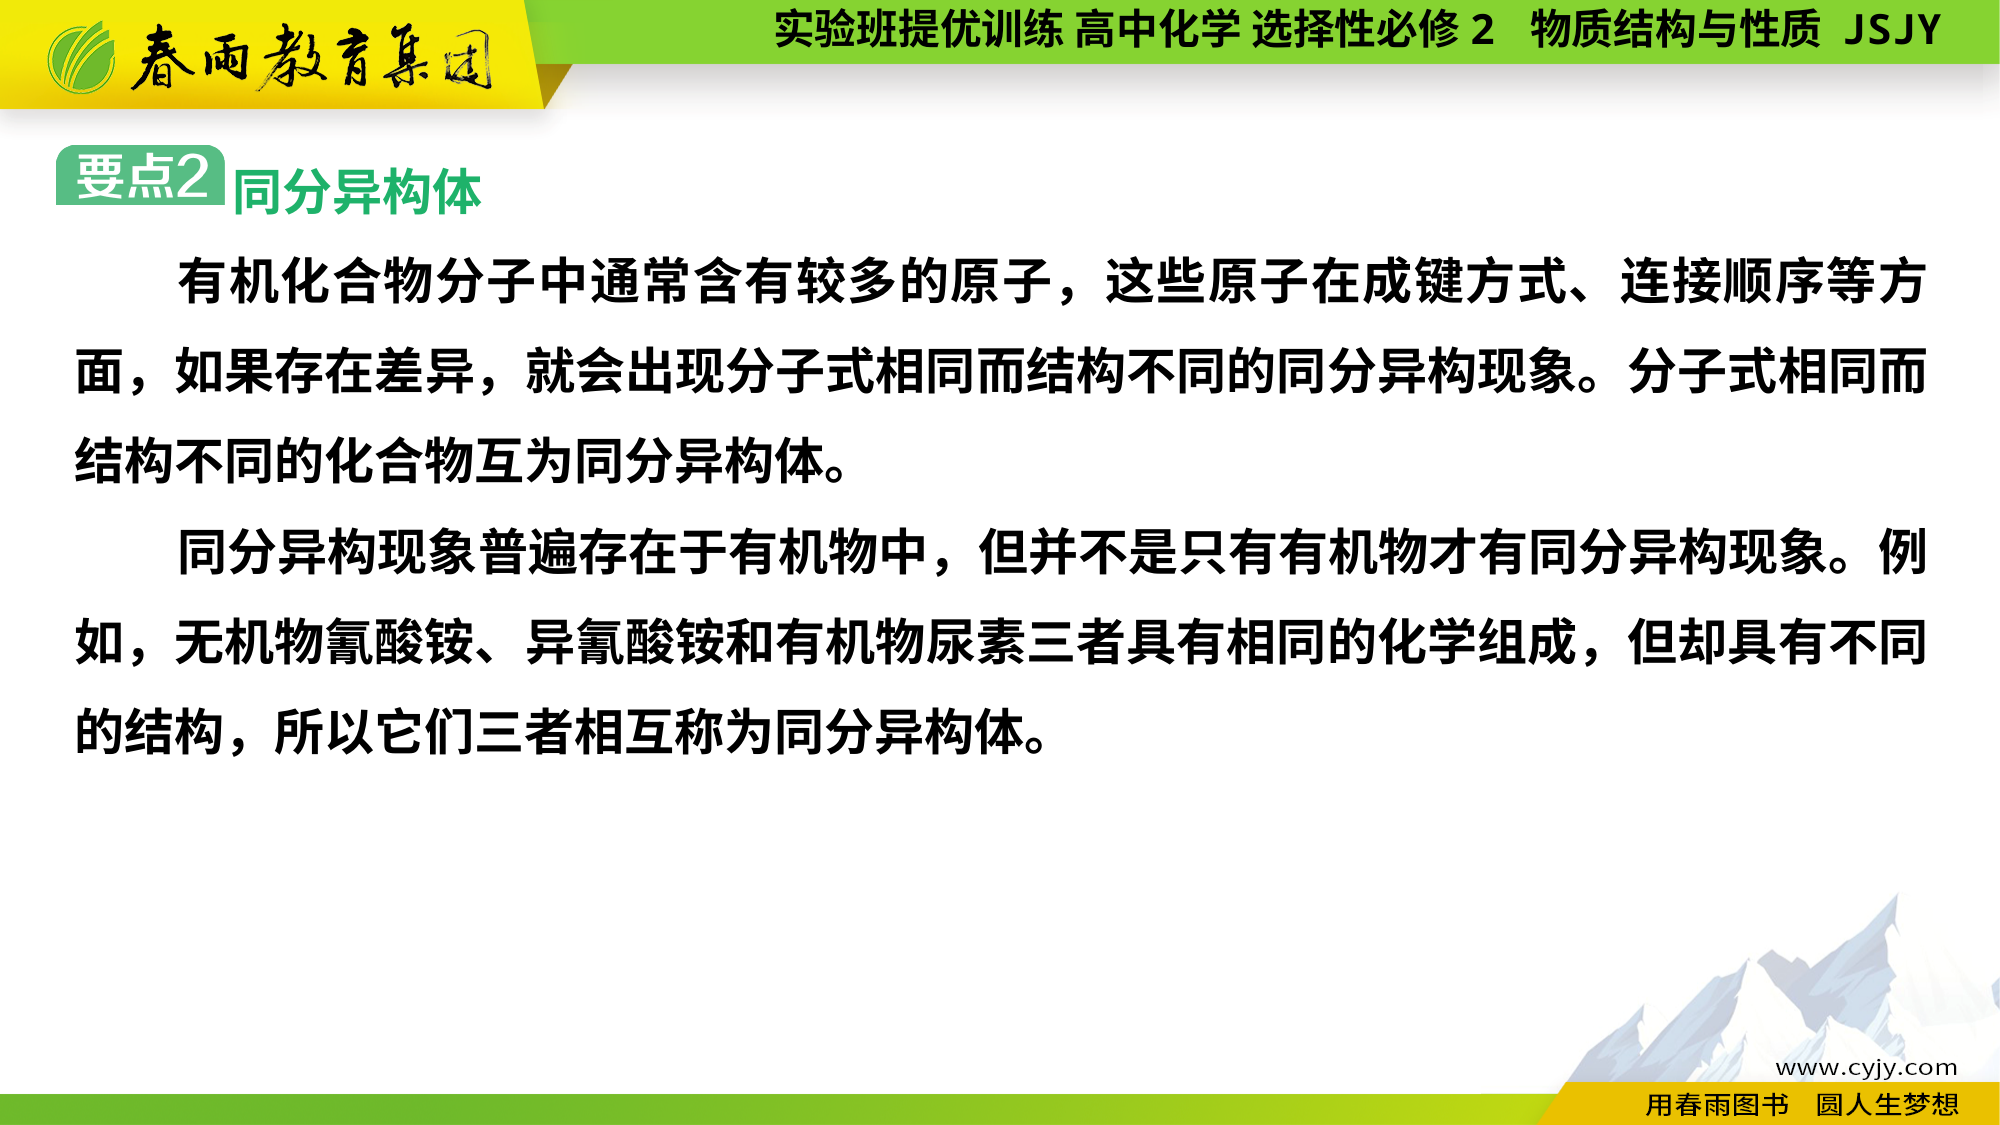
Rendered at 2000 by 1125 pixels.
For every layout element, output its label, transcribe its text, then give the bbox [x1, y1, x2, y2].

picture [0, 0, 2000, 1125]
list 同分异构体 有机化合物分子中通常含有较多的原子，这些原子在成键方式、连接顺序等方面，如果存在差异，就会出现分子式相同而结构不同的同分异构现象。分子式相同而结构不同的化合物互为同分异构体。 同分异构现象普遍存在于有机物中，但并不是只有有机物才有同分异构现象。例如，无机物氰酸铵、异氰酸铵和有机物尿素三者具有相同的化学组成，但却具有不同的结构，所以它们三者相互称为同分异构体。 [59, 122, 1944, 774]
